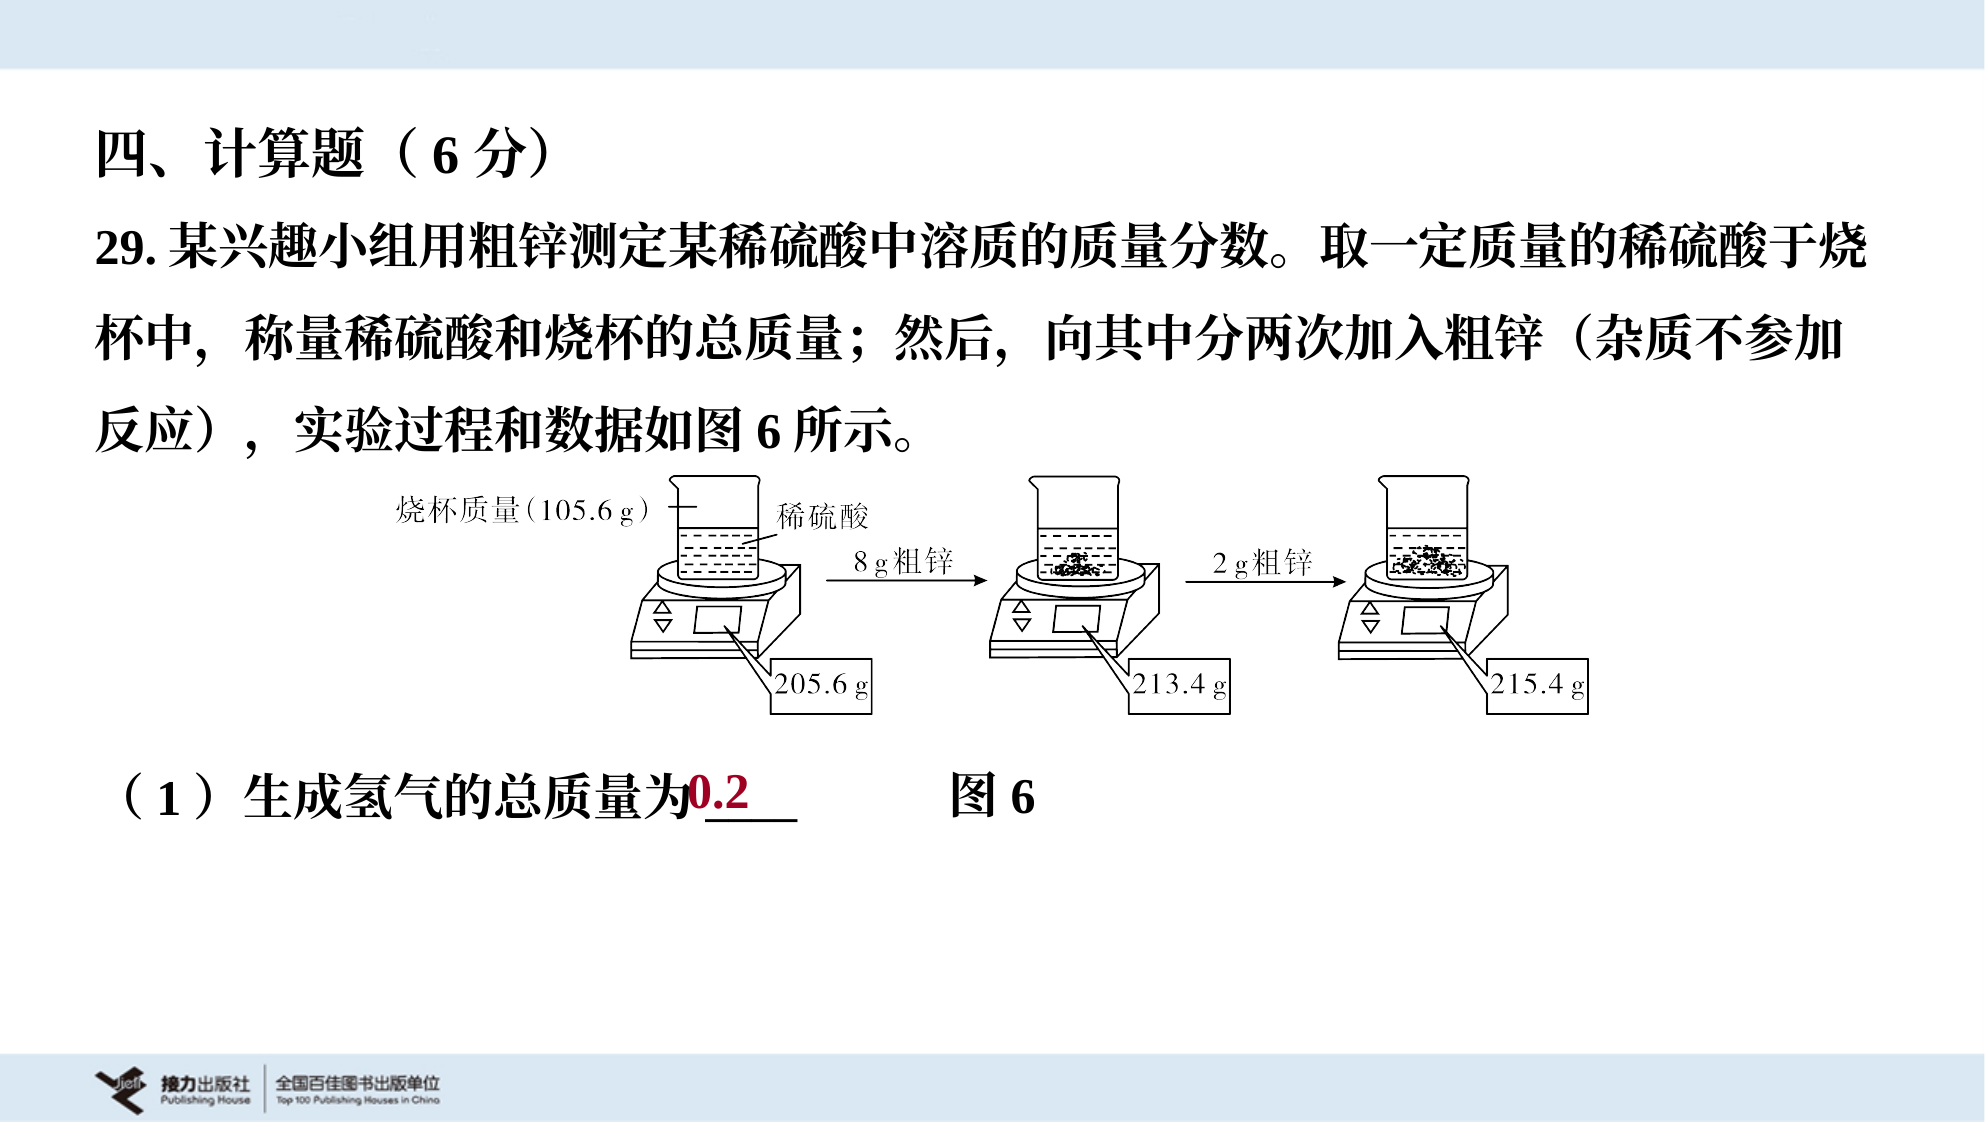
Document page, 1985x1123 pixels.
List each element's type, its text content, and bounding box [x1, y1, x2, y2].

text_box 29.某兴趣小组用粗锌测定某稀硫酸中溶质的质量分数。取一定质量的稀硫酸于烧 杯中，称量稀硫酸和烧杯的总质量；然后，向其中分两次加入粗锌（杂质不参加 反应），实验过程和数据如图6所示。 [94, 183, 1892, 459]
text_box 四、计算题（6分） [94, 88, 1892, 183]
text_box 0.2 [668, 731, 768, 819]
text_box 图6 [948, 735, 1036, 883]
picture [0, 0, 1985, 1122]
